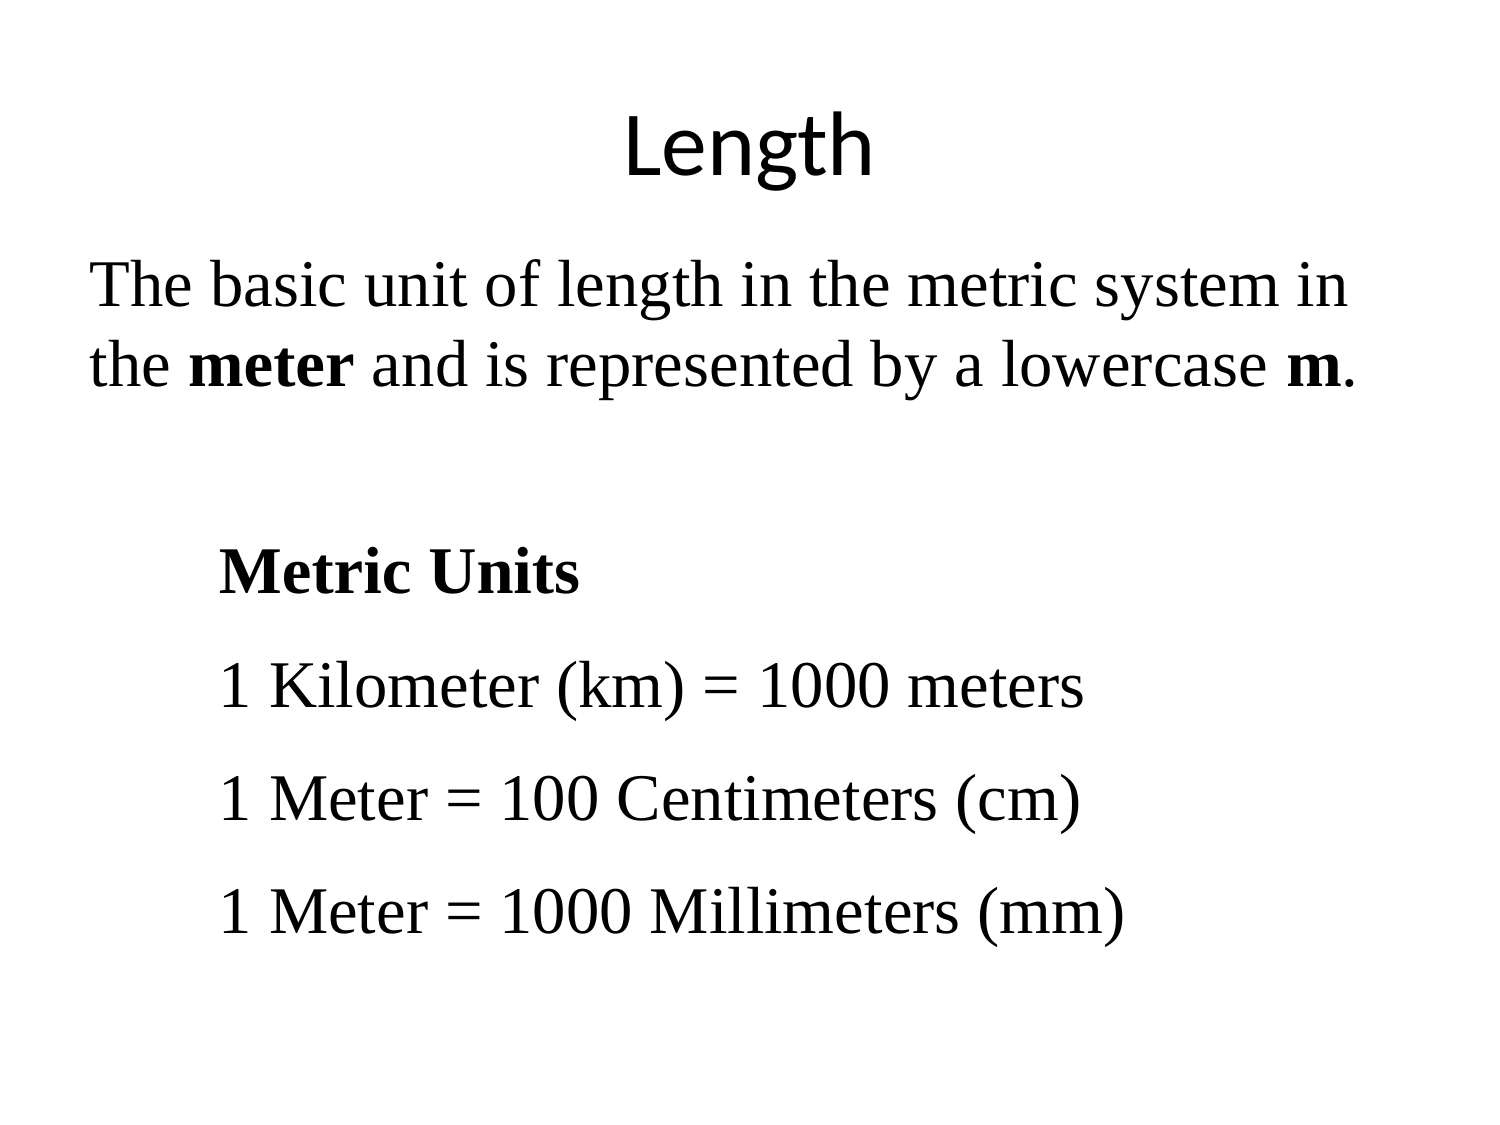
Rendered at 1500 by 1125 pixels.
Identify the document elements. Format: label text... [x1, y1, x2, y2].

text_box The basic unit of length in the metric system in the meter and is represented by a lowercase m. [74, 232, 1425, 408]
title Length [75, 45, 1425, 232]
text_box Metric Units 1 Kilometer (km) = 1000 meters 1 Meter = 100 Centimeters (cm) 1 Meter = 1000 Millimeters (mm) [204, 519, 1205, 955]
